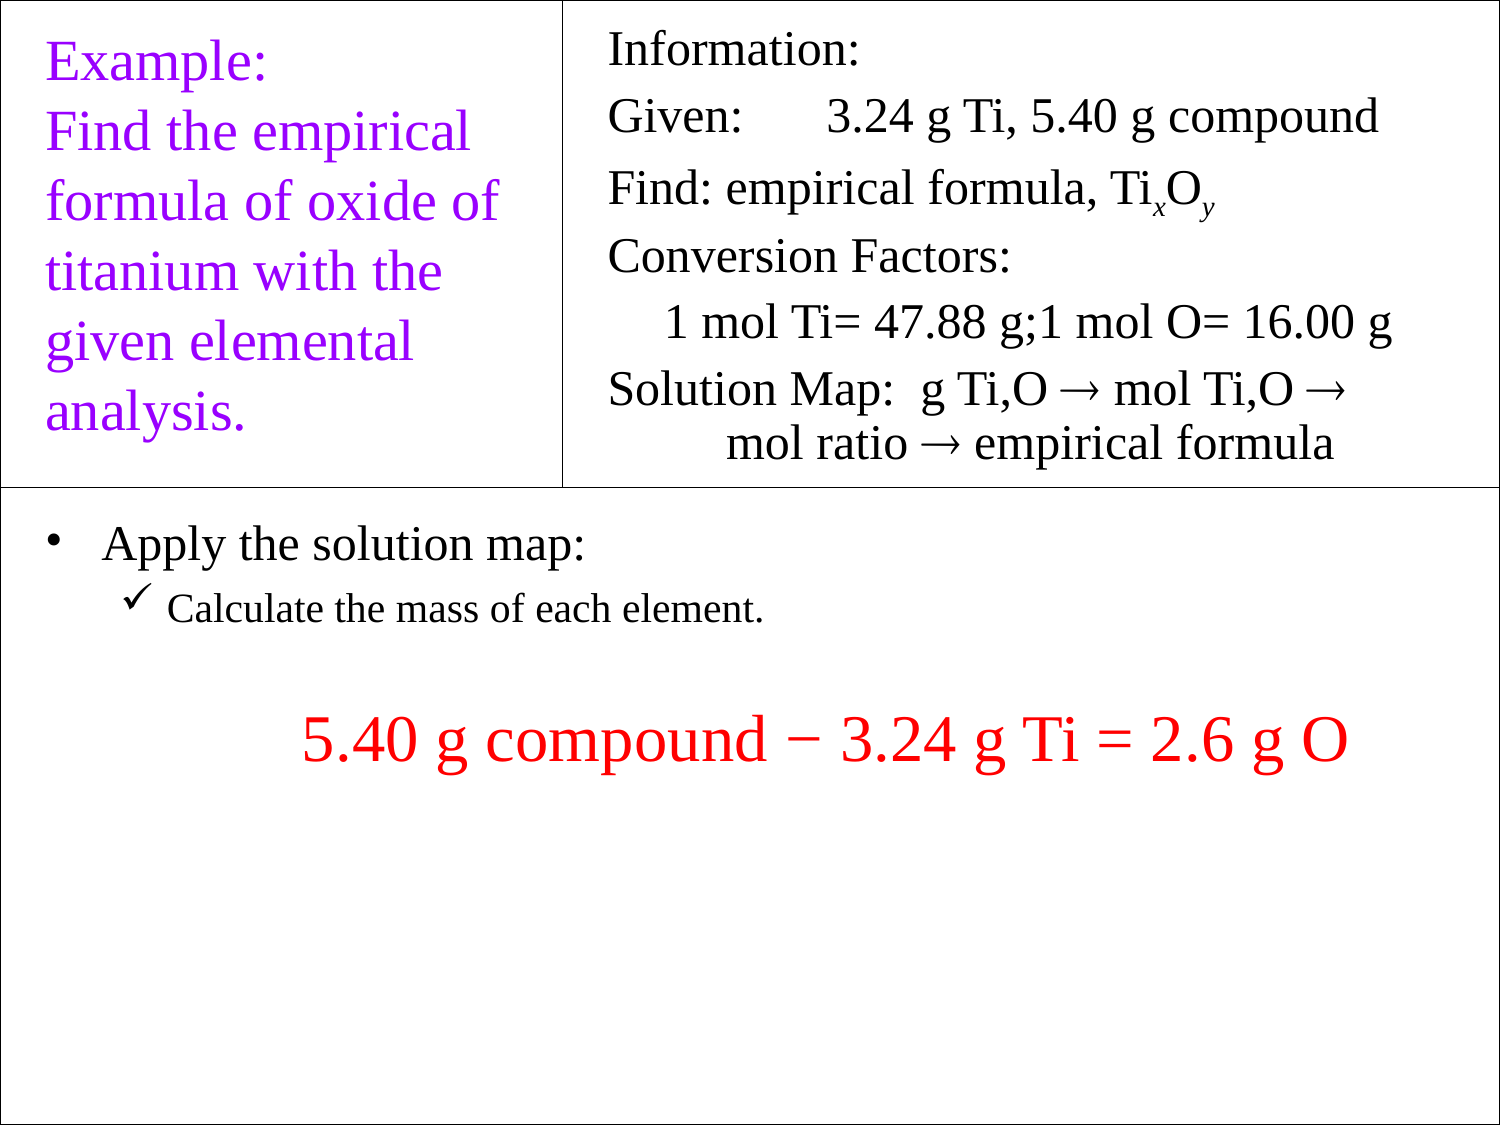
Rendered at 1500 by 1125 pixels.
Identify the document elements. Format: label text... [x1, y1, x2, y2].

text_box Example: Find the empirical formula of oxide of titanium with the given elemental analysis. [0, 0, 563, 488]
text_box Apply the solution map: Calculate the mass of each element. [0, 488, 1500, 1125]
text_box 5.40 g compound − 3.24 g Ti = 2.6 g O [287, 687, 1366, 783]
text_box Information: Given: 3.24 g Ti, 5.40 g compound Find: empirical formula, TixOy Conversion Factors: 1 mol Ti= 47.88 g;1 mol O= 16.00 g Solution Map: g Ti,O  mol Ti,O  mol ratio  empirical formula [563, 0, 1500, 488]
